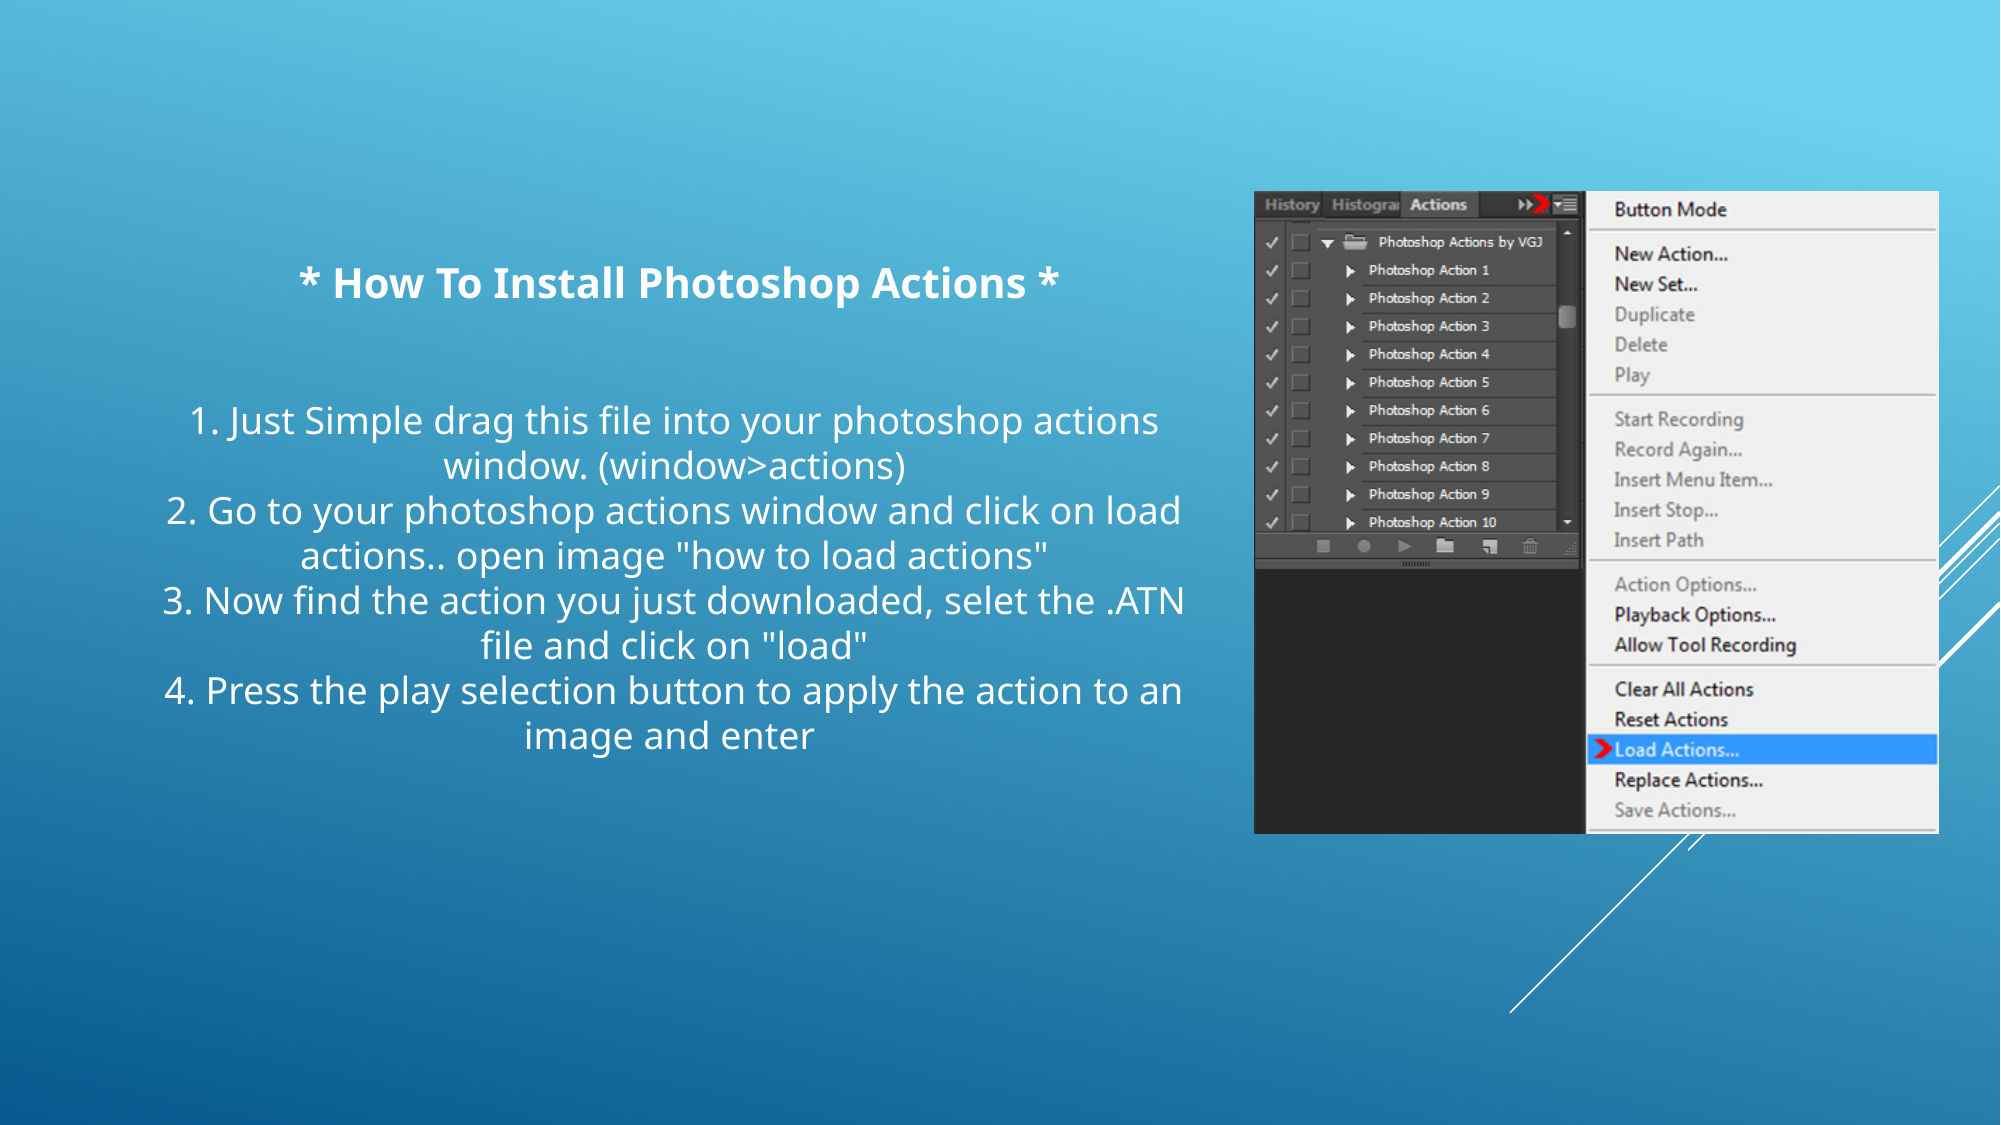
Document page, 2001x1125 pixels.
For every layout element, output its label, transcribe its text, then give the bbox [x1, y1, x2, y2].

picture [1254, 190, 1939, 834]
text_box * How To Install Photoshop Actions * 1. Just Simple drag this file into your photoshop actions window. (window>actions) 2. Go to your photoshop actions window and click on load actions.. open image "how to load actions" 3. Now find the action you just downloaded, selet the .ATN file and click on "load" 4. Press the play selection button to apply the action to an image and enter [125, 249, 1224, 809]
